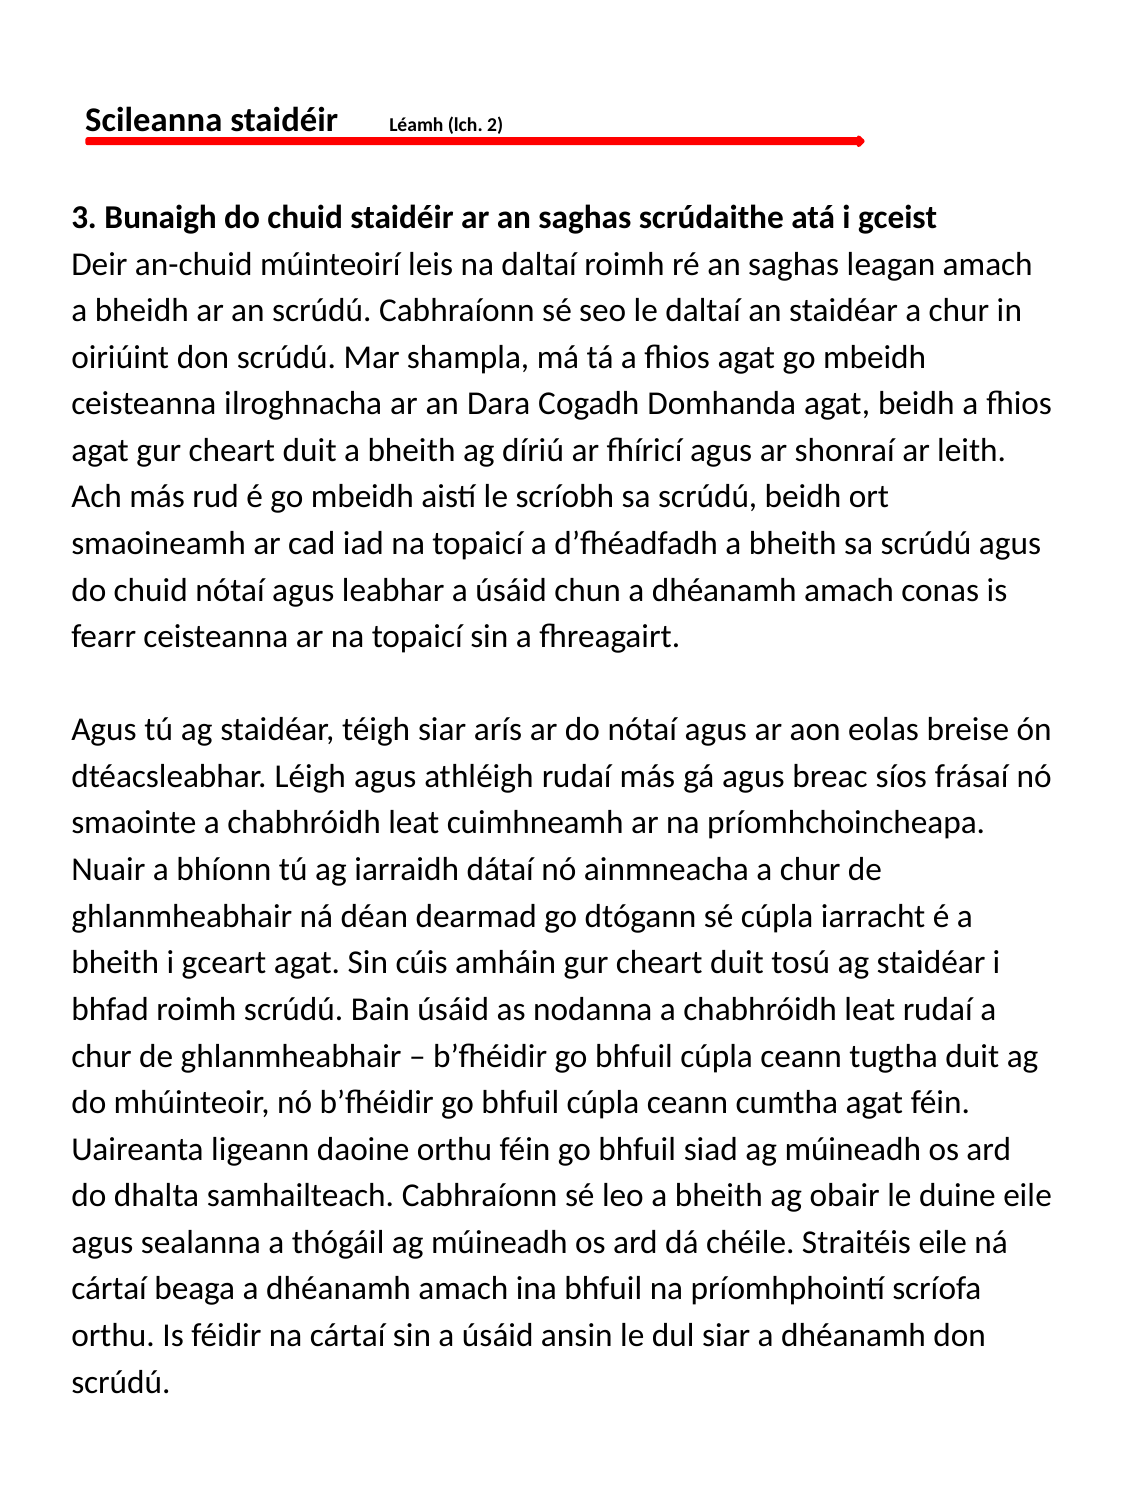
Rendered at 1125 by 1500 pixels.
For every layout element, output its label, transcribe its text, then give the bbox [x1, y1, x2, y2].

text_box [85, 135, 865, 147]
list 3. Bunaigh do chuid staidéir ar an saghas scrúdaithe atá i gceist Deir an-chuid múinteoirí leis na daltaí roimh ré an saghas leagan amach a bheidh ar an scrúdú. Cabhraíonn sé seo le daltaí an staidéar a chur in oiriúint don scrúdú. Mar shampla, má tá a fhios agat go mbeidh ceisteanna ilroghnacha ar an Dara Cogadh Domhanda agat, beidh a fhios agat gur cheart duit a bheith ag díriú ar fhíricí agus ar shonraí ar leith. Ach más rud é go mbeidh aistí le scríobh sa scrúdú, beidh ort smaoineamh ar cad iad na topaicí a d’fhéadfadh a bheith sa scrúdú agus do chuid nótaí agus leabhar a úsáid chun a dhéanamh amach conas is fearr ceisteanna ar na topaicí sin a fhreagairt. Agus tú ag staidéar, téigh siar arís ar do nótaí agus ar aon eolas breise ón dtéacsleabhar. Léigh agus athléigh rudaí más gá agus breac síos frásaí nó smaointe a chabhróidh leat cuimhneamh ar na príomhchoincheapa. Nuair a bhíonn tú ag iarraidh dátaí nó ainmneacha a chur de ghlanmheabhair ná déan dearmad go dtógann sé cúpla iarracht é a bheith i gceart agat. Sin cúis amháin gur cheart duit tosú ag staidéar i bhfad roimh scrúdú. Bain úsáid as nodanna a chabhróidh leat rudaí a chur de ghlanmheabhair – b’fhéidir go bhfuil cúpla ceann tugtha duit ag do mhúinteoir, nó b’fhéidir go bhfuil cúpla ceann cumtha agat féin. Uaireanta ligeann daoine orthu féin go bhfuil siad ag múineadh os ard do dhalta samhailteach. Cabhraíonn sé leo a bheith ag obair le duine eile agus sealanna a thógáil ag múineadh os ard dá chéile. Straitéis eile ná cártaí beaga a dhéanamh amach ina bhfuil na príomhphointí scríofa orthu. Is féidir na cártaí sin a úsáid ansin le dul siar a dhéanamh don scrúdú. [56, 187, 1069, 1438]
text_box Scileanna staidéir Léamh (lch. 2) [62, 37, 1075, 163]
